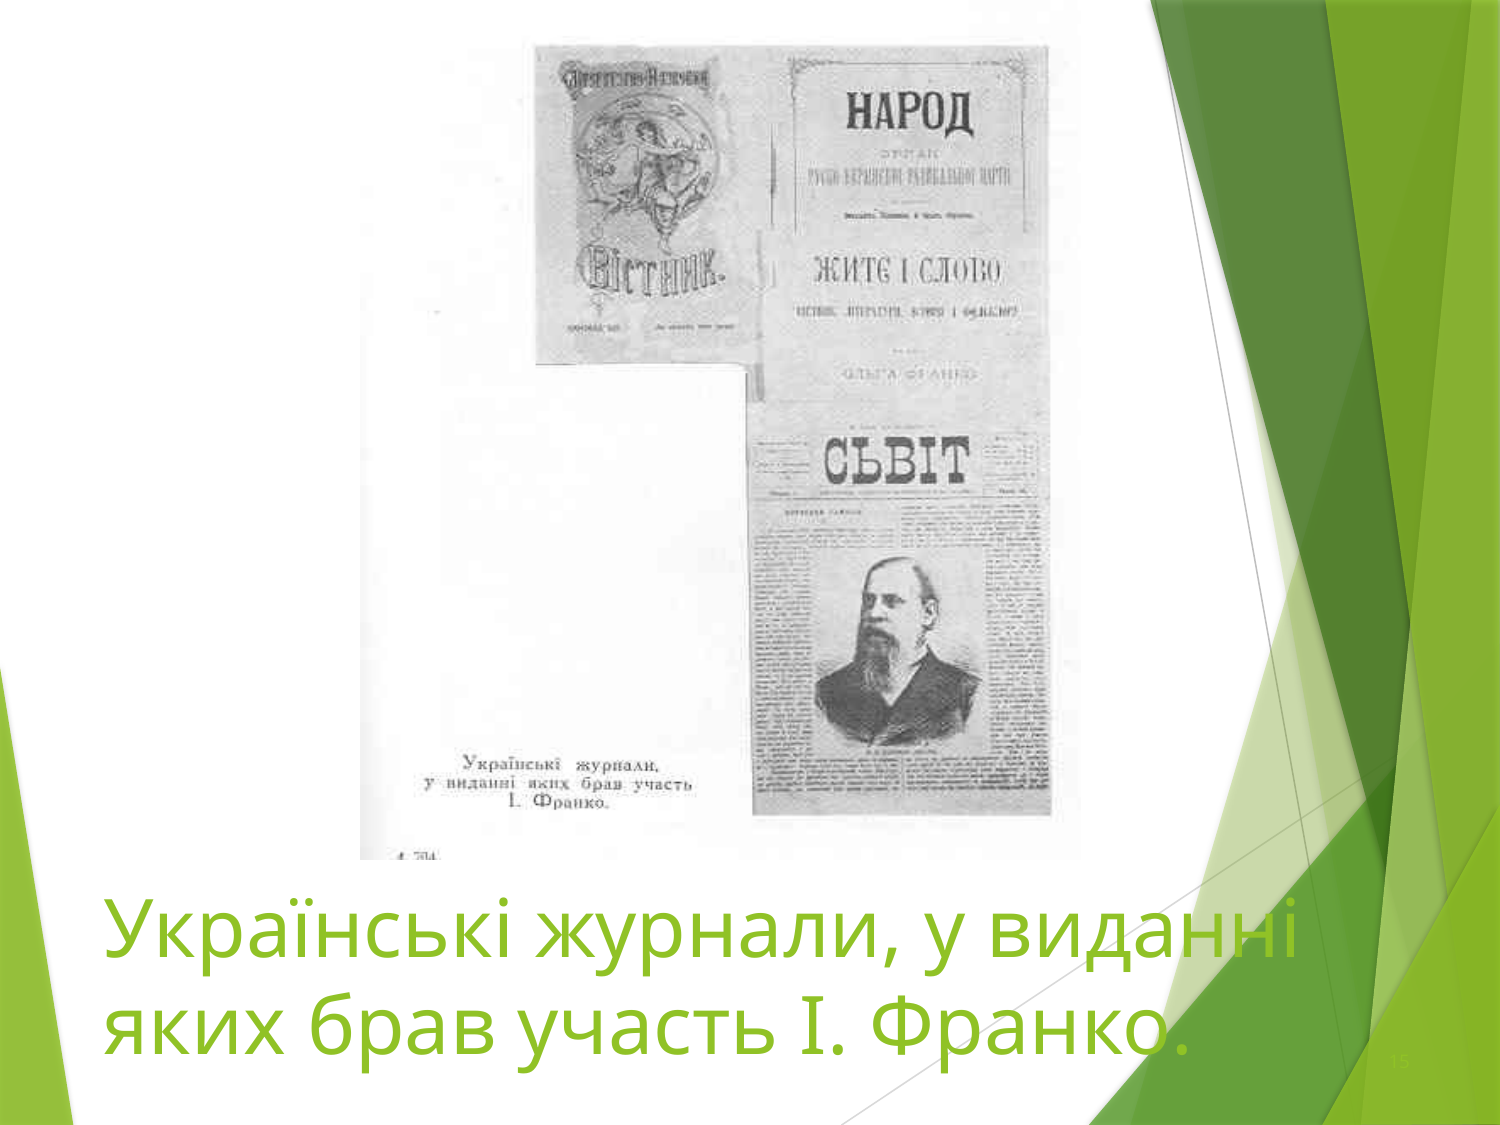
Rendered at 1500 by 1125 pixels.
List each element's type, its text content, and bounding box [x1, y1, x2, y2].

title Українські журнали, у виданні яких брав участь І. Франко. [88, 869, 1414, 1079]
picture [359, 0, 1082, 860]
slide_number 15 [1074, 1025, 1425, 1100]
